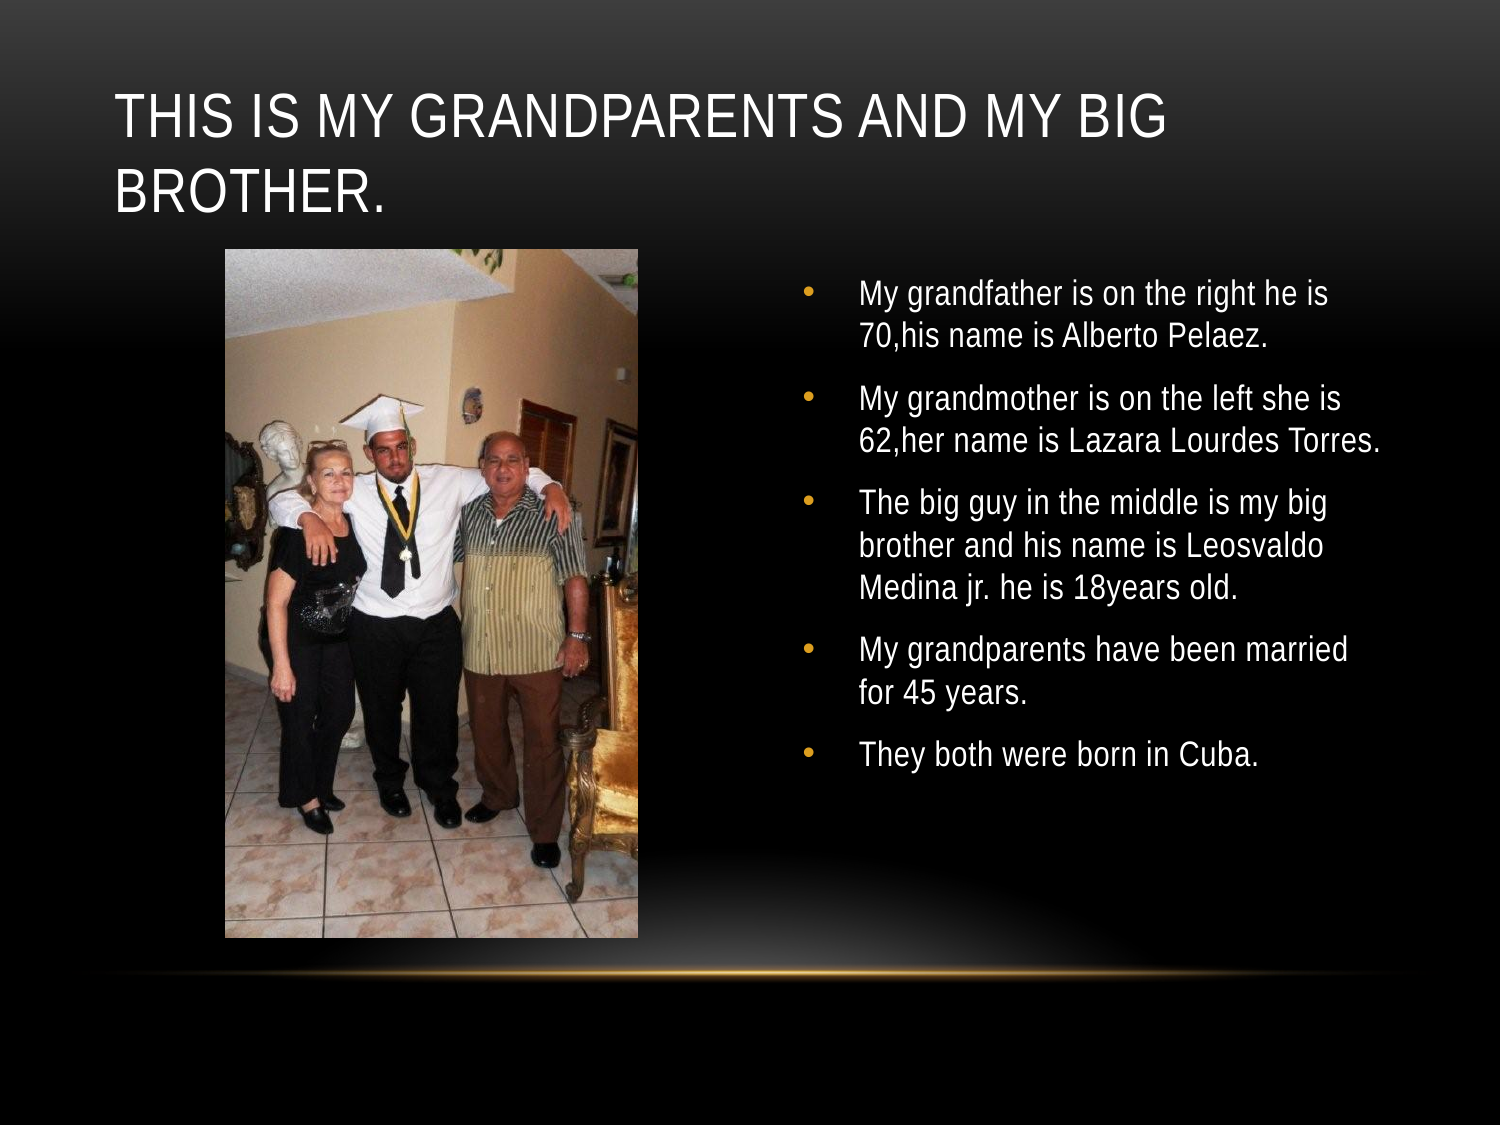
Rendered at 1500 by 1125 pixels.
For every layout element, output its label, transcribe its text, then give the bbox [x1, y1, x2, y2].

list My grandfather is on the right he is 70,his name is Alberto Pelaez. My grandmother is on the left she is 62,her name is Lazara Lourdes Torres. The big guy in the middle is my big brother and his name is Leosvaldo Medina jr. he is 18years old. My grandparents have been married for 45 years. They both were born in Cuba. [787, 262, 1400, 938]
picture [0, 0, 1500, 1125]
title This is my grandparents and my big brother. [99, 45, 1400, 233]
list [224, 249, 638, 938]
